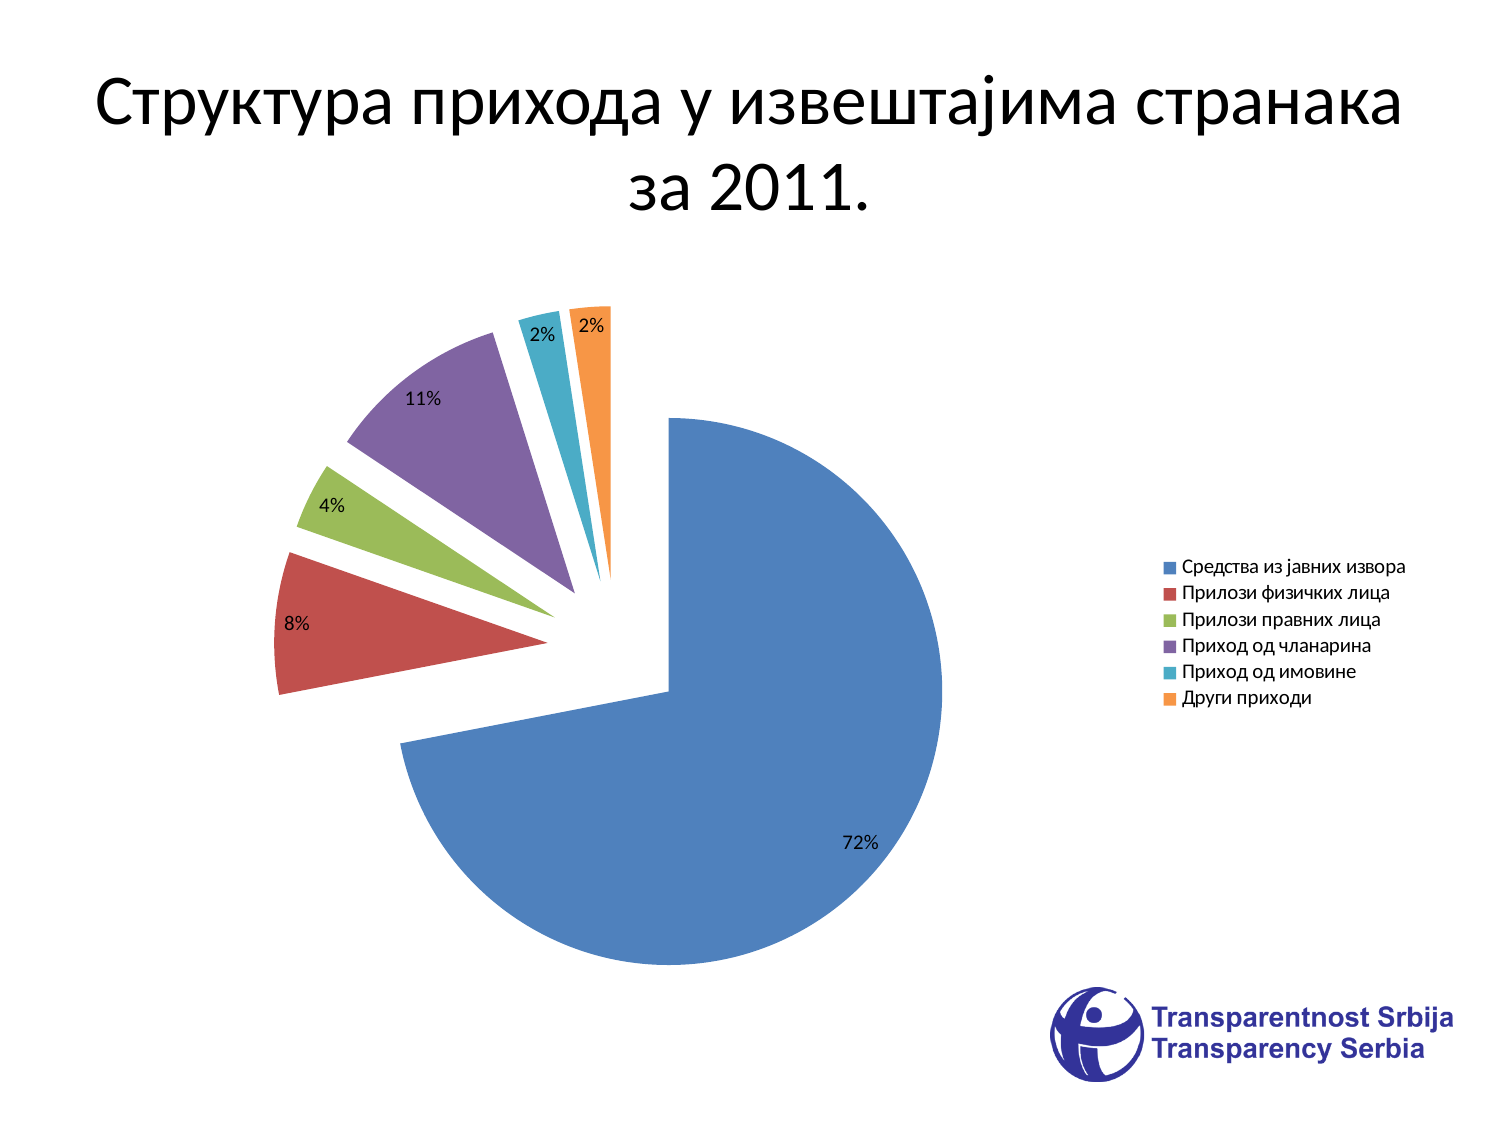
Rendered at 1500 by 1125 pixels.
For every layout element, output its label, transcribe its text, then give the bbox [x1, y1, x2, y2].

picture [1050, 987, 1453, 1082]
chart [74, 262, 1426, 1006]
title Структура прихода у извештајима странака за 2011. [75, 45, 1425, 233]
